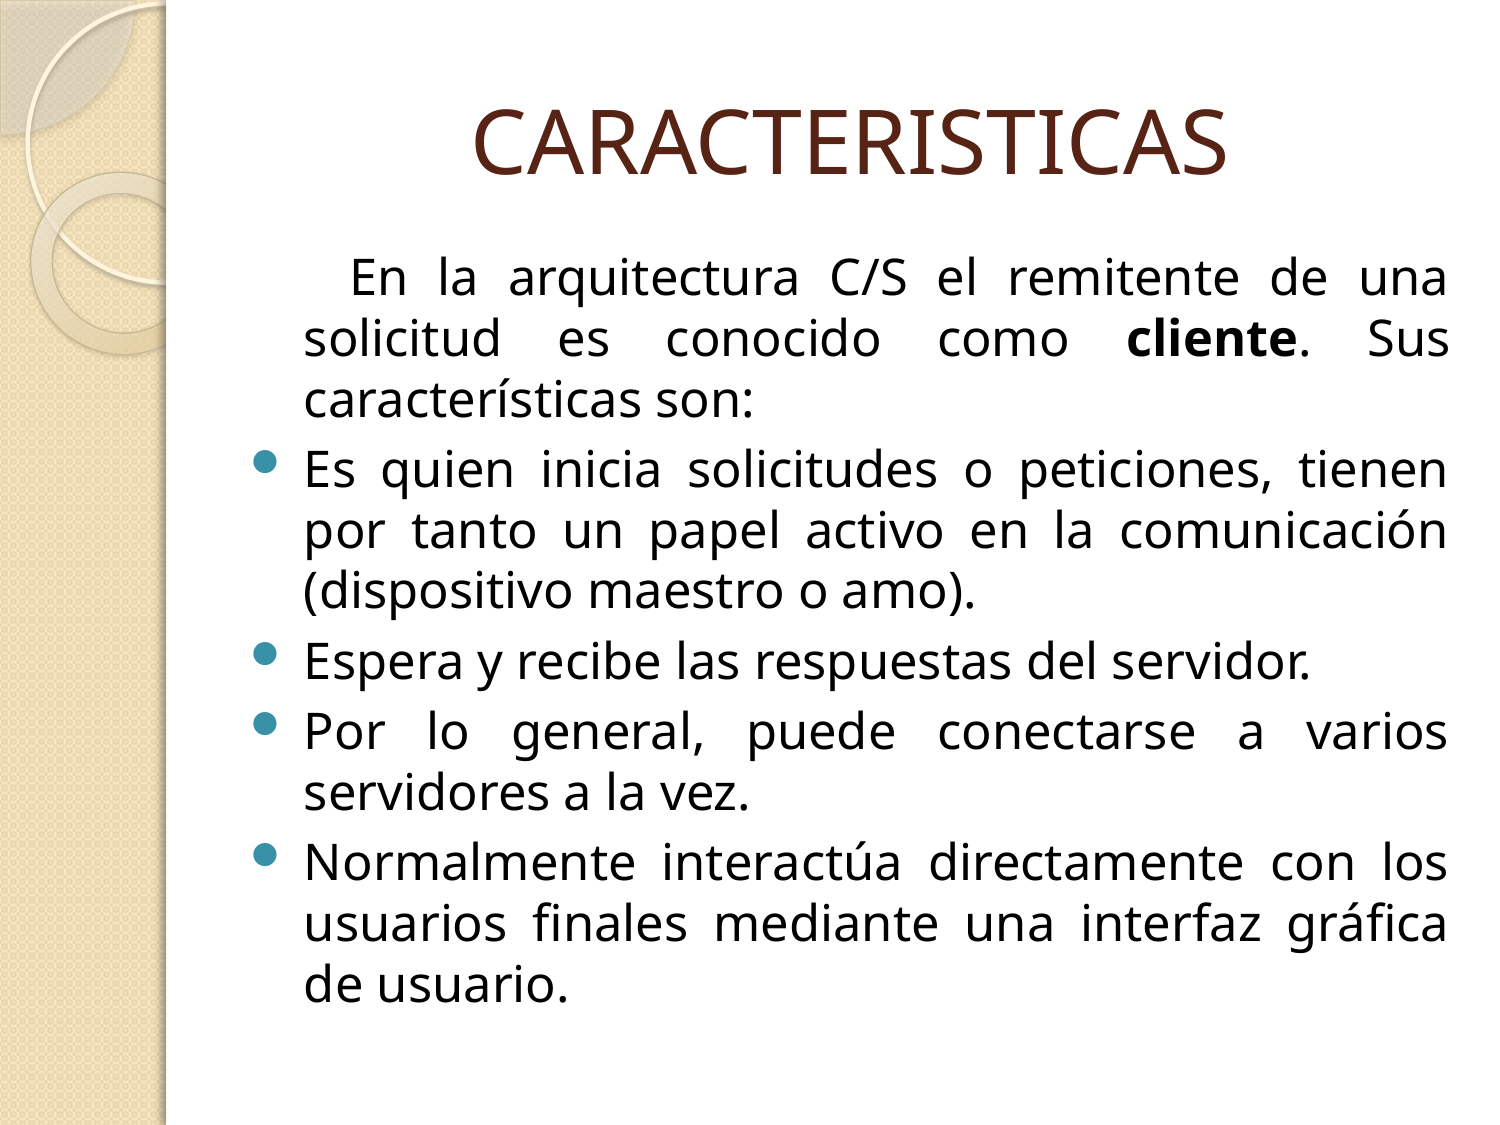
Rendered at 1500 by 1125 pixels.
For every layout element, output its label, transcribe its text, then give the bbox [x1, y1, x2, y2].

list En la arquitectura C/S el remitente de una solicitud es conocido como cliente. Sus características son: Es quien inicia solicitudes o peticiones, tienen por tanto un papel activo en la comunicación (dispositivo maestro o amo). Espera y recibe las respuestas del servidor. Por lo general, puede conectarse a varios servidores a la vez. Normalmente interactúa directamente con los usuarios finales mediante una interfaz gráfica de usuario. [235, 237, 1466, 1025]
title CARACTERISTICAS [235, 45, 1466, 233]
